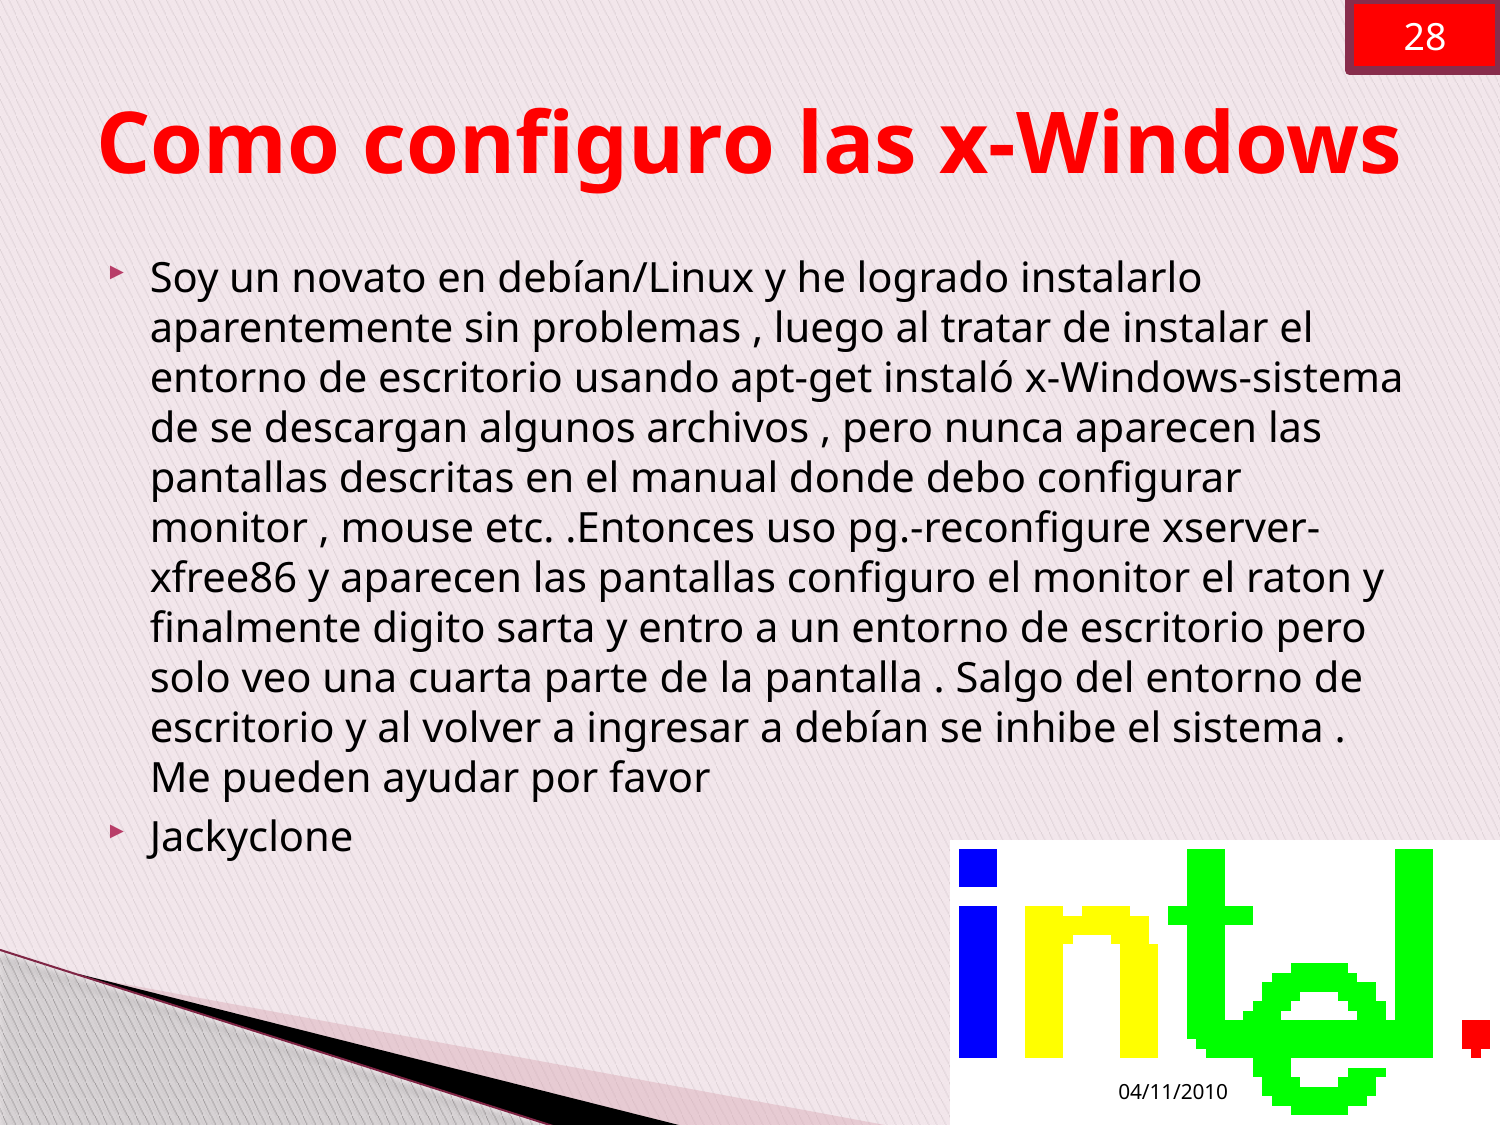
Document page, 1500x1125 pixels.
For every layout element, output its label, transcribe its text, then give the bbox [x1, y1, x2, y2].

picture [950, 840, 1500, 1125]
text_box 28 [1345, 0, 1500, 75]
list Soy un novato en debían/Linux y he logrado instalarlo aparentemente sin problemas , luego al tratar de instalar el entorno de escritorio usando apt-get instaló x-Windows-sistema de se descargan algunos archivos , pero nunca aparecen las pantallas descritas en el manual donde debo configurar monitor , mouse etc. .Entonces uso pg.-reconfigure xserver-xfree86 y aparecen las pantallas configuro el monitor el raton y finalmente digito sarta y entro a un entorno de escritorio pero solo veo una cuarta parte de la pantalla . Salgo del entorno de escritorio y al volver a ingresar a debían se inhibe el sistema . Me pueden ayudar por favor Jackyclone [75, 243, 1425, 986]
title Como configuro las x-Windows [75, 45, 1425, 233]
